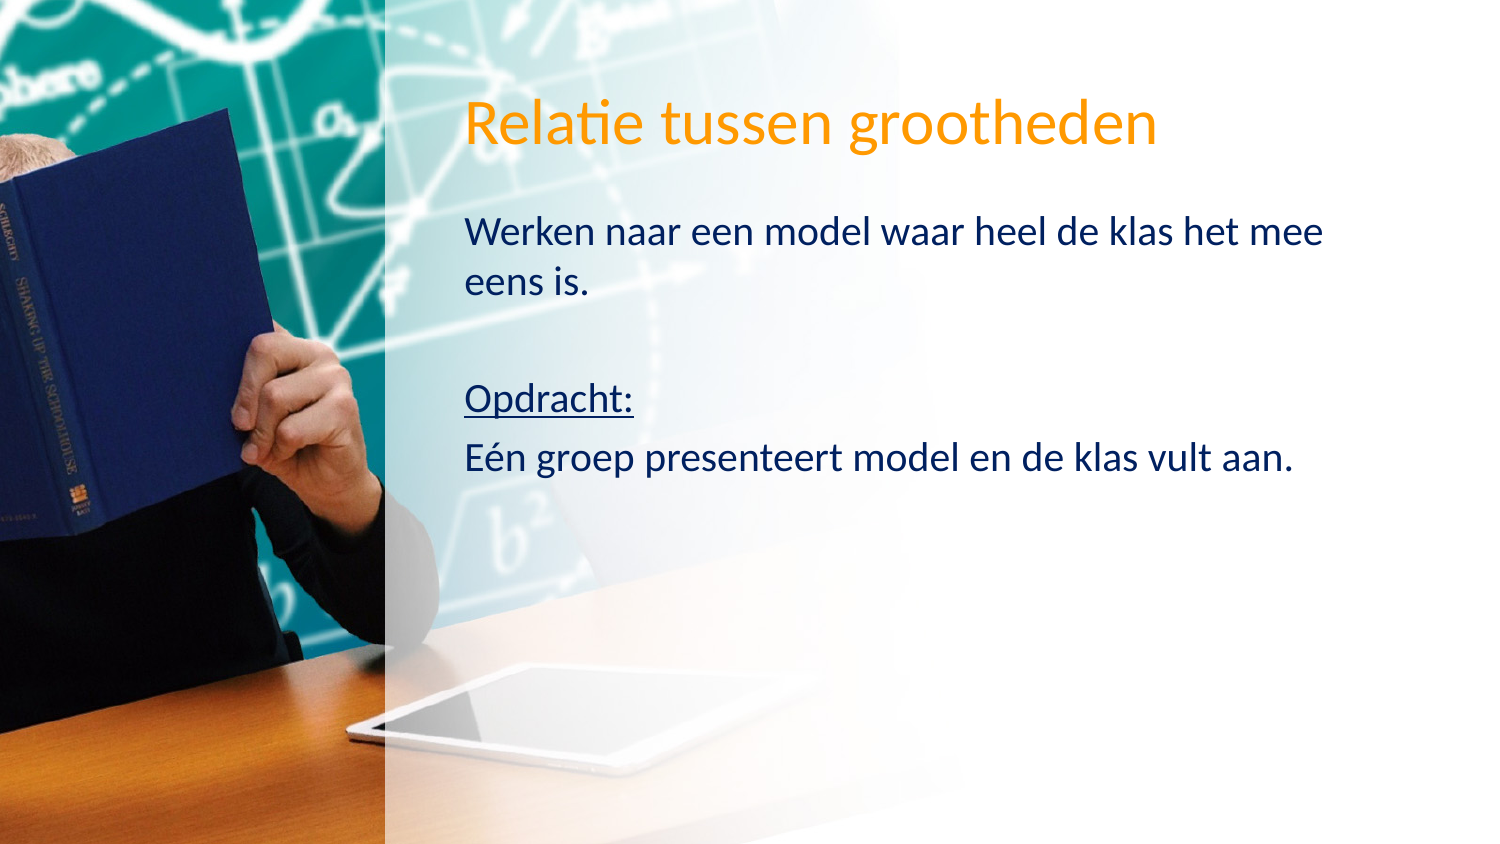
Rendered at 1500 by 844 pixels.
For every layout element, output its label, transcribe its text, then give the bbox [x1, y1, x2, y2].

list Werken naar een model waar heel de klas het mee eens is. Opdracht: Eén groep presenteert model en de klas vult aan. [449, 196, 1427, 773]
title Relatie tussen grootheden [449, 71, 1427, 166]
picture [0, 0, 1500, 844]
